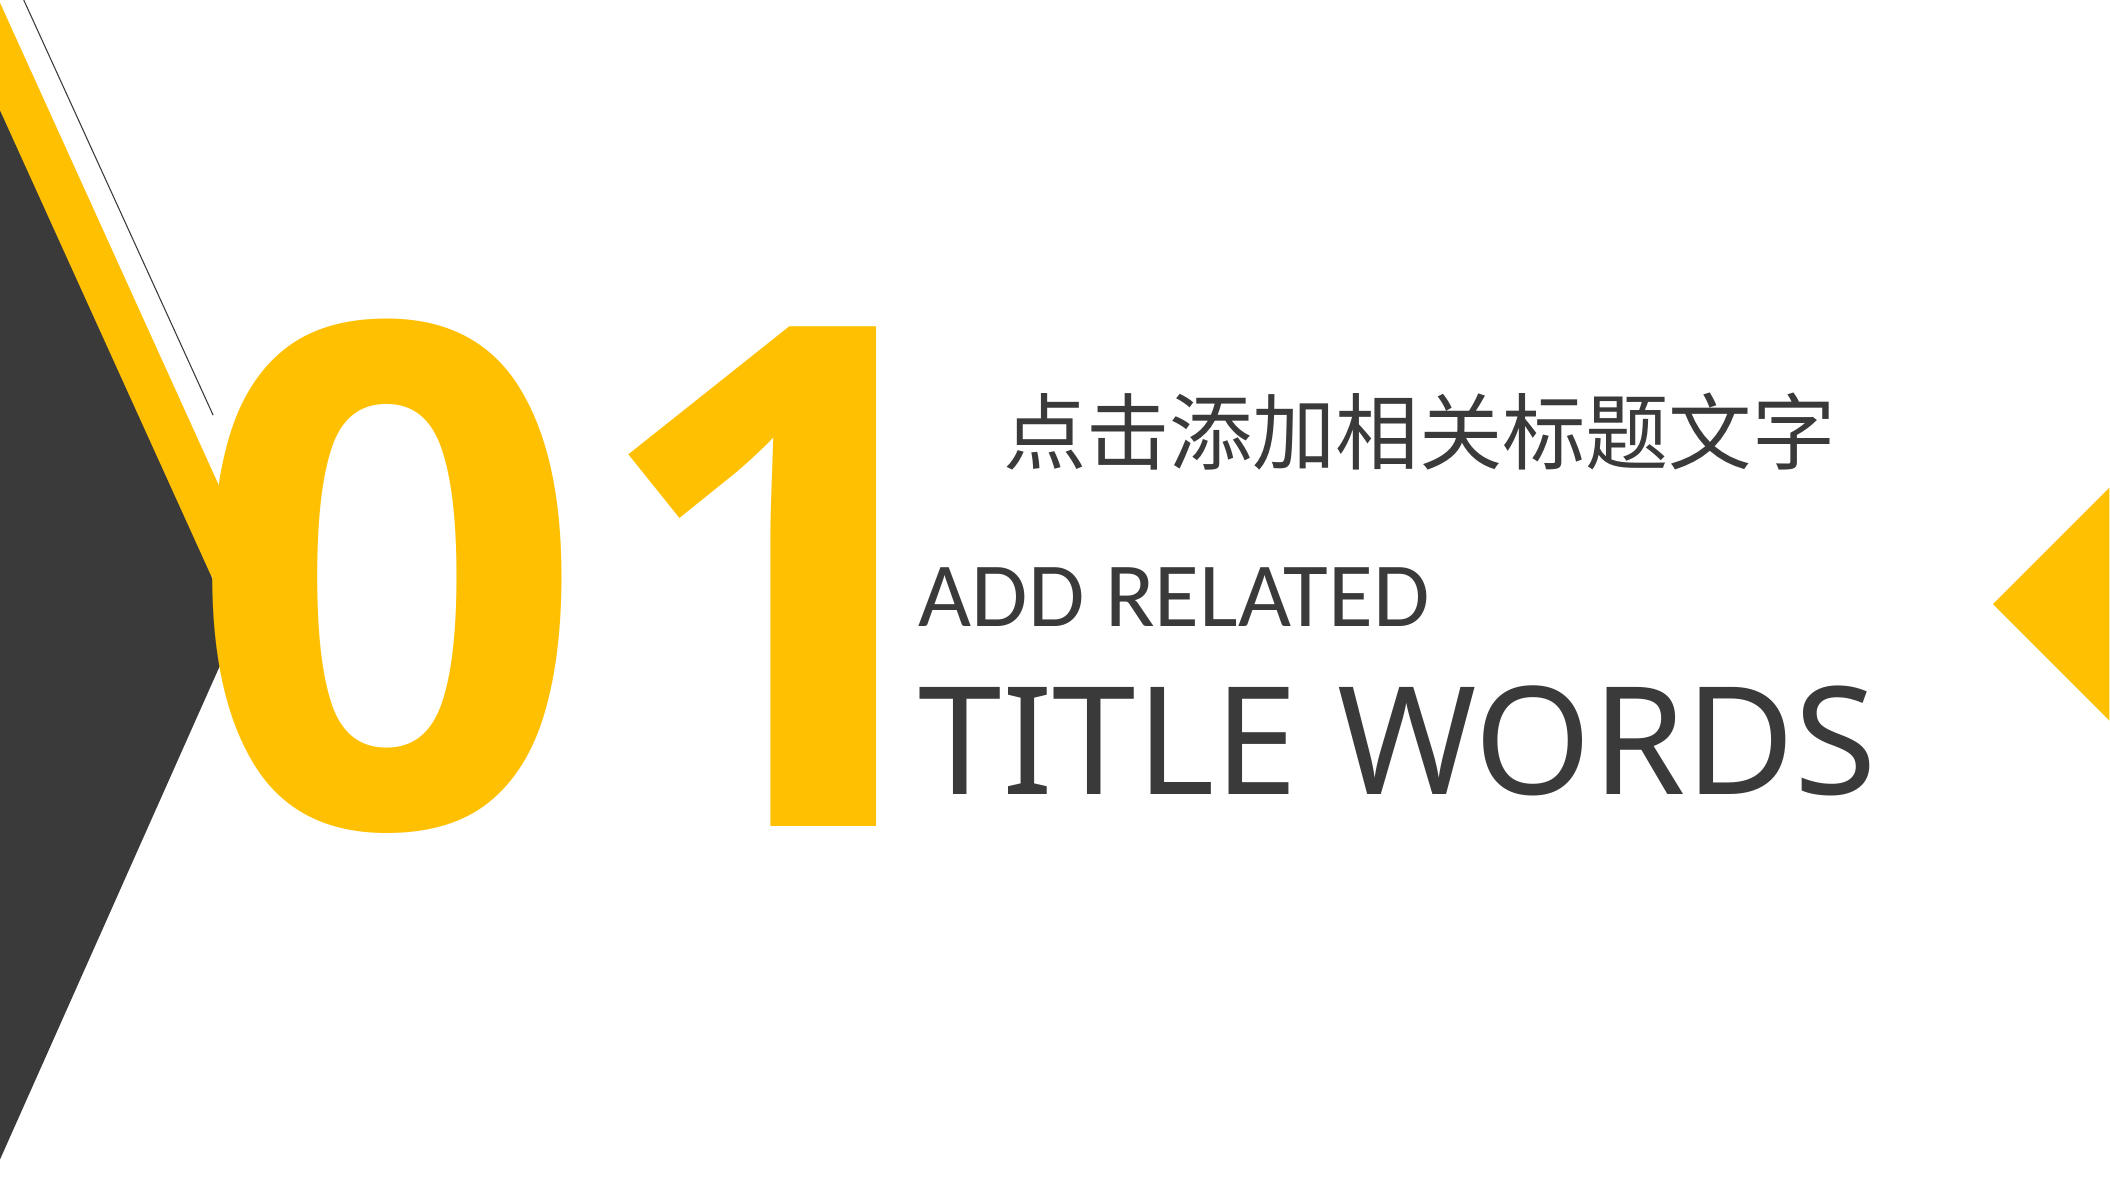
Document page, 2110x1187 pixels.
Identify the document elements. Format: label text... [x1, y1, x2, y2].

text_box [983, 372, 1856, 836]
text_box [0, 110, 327, 302]
text_box [1991, 485, 2110, 723]
text_box [0, 302, 143, 1163]
text_box 01 [143, 118, 1033, 974]
text_box [89, 302, 143, 421]
text_box [0, 0, 50, 110]
